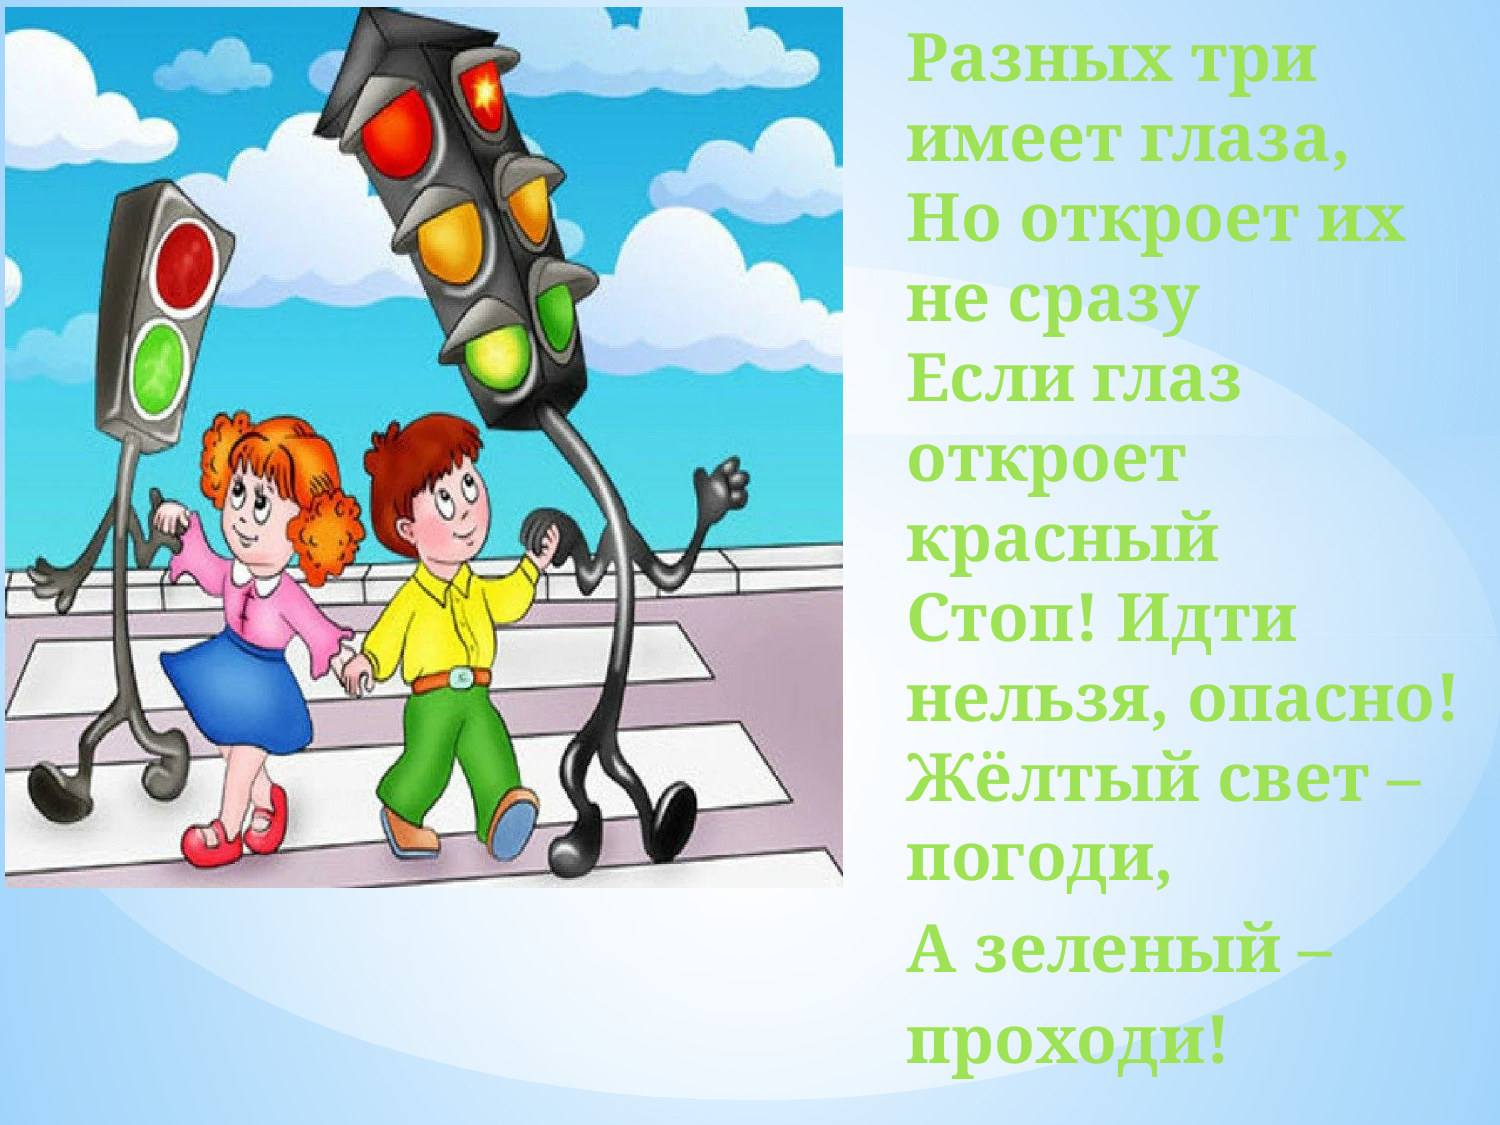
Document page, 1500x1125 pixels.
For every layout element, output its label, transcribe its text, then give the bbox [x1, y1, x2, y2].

text_box Разных три имеет глаза, Но откроет их не сразу Если глаз откроет красный Стоп! Идти нельзя, опасно! Жёлтый свет – погоди, А зеленый – проходи! [891, 7, 1484, 531]
picture [5, 6, 843, 889]
